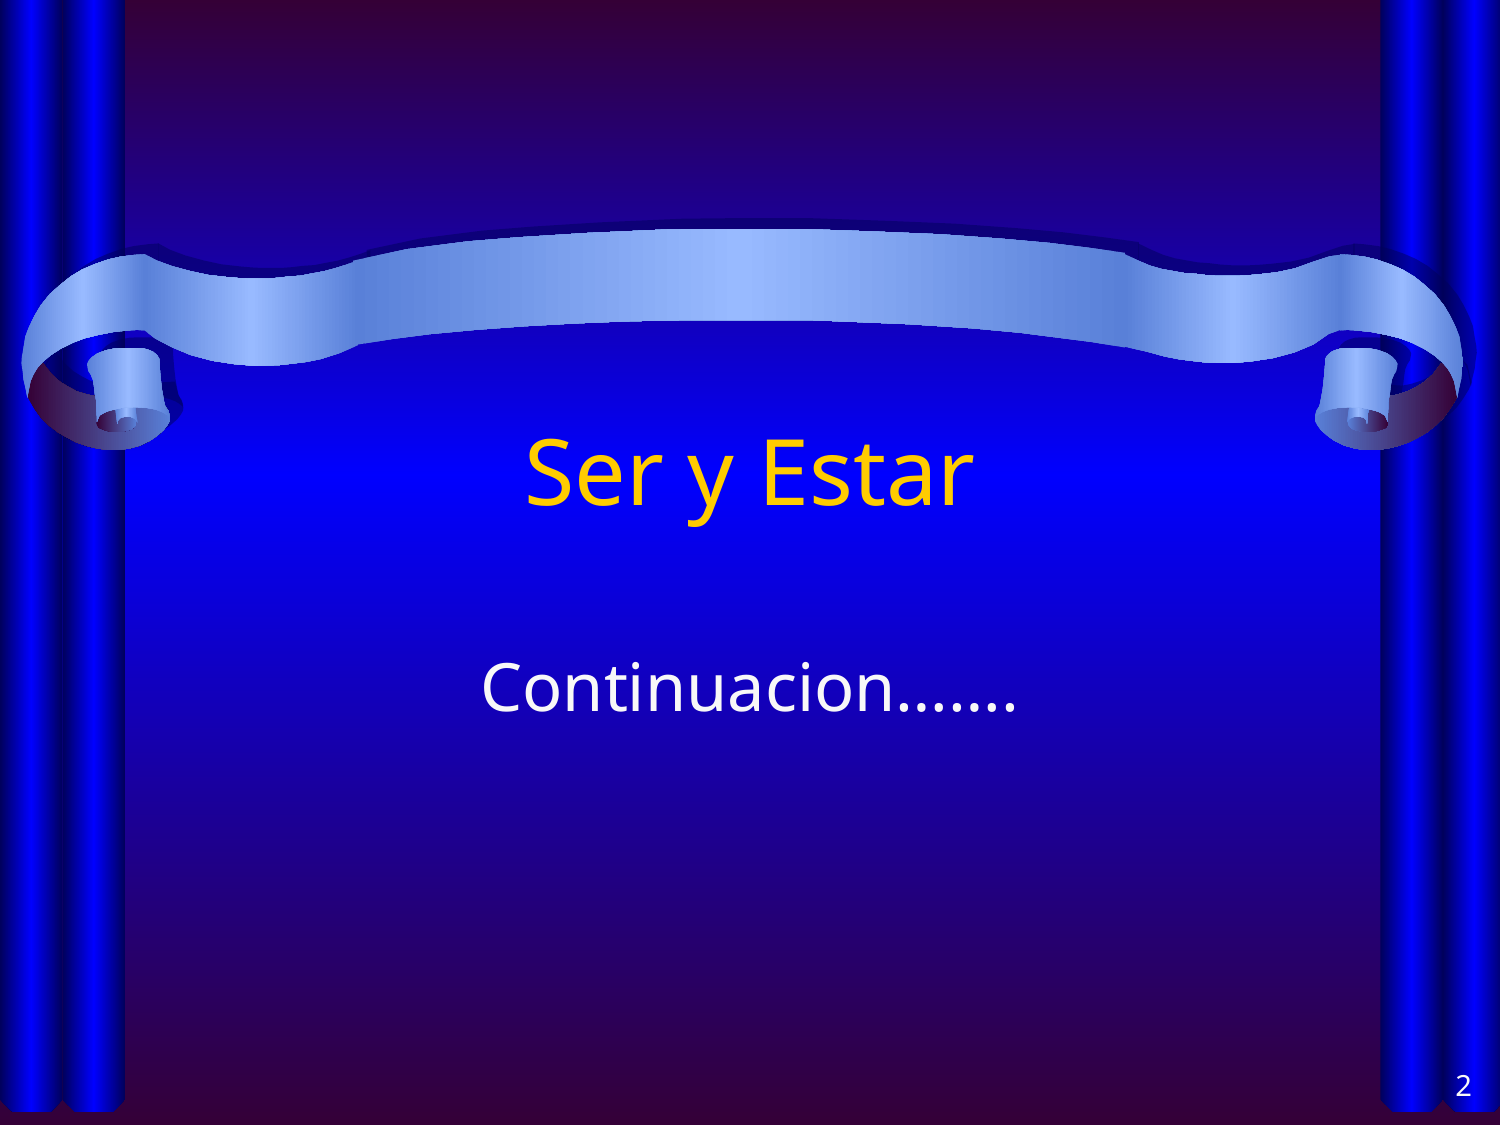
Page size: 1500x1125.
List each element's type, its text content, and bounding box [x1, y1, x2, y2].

title Ser y Estar [112, 375, 1388, 563]
slide_number 2 [1187, 1050, 1500, 1125]
subtitle Continuacion……. [225, 637, 1275, 925]
